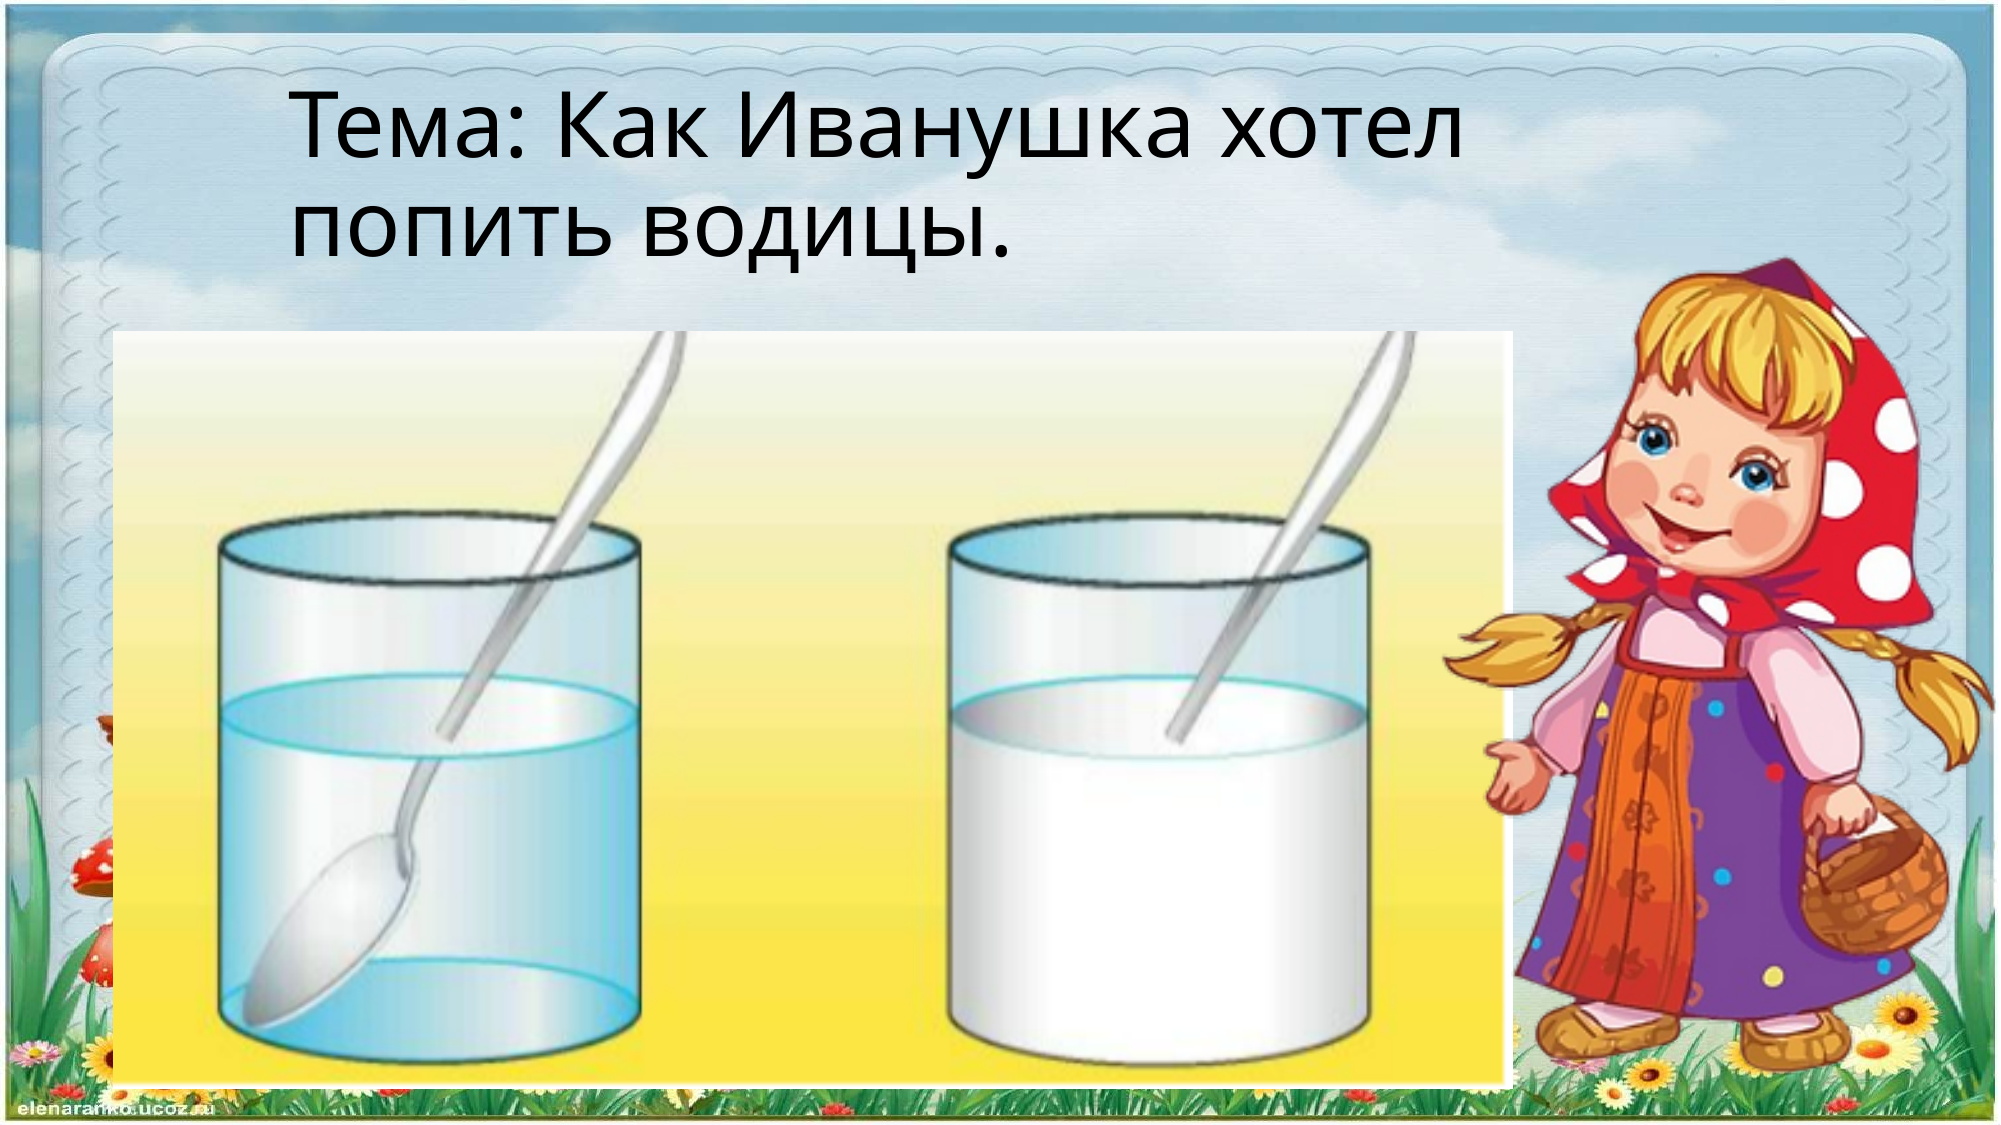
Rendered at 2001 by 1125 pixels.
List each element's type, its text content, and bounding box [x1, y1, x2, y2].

picture [0, 0, 2001, 1125]
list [112, 330, 1363, 1090]
title Тема: Как Иванушка хотел попить водицы. [273, 68, 1999, 287]
